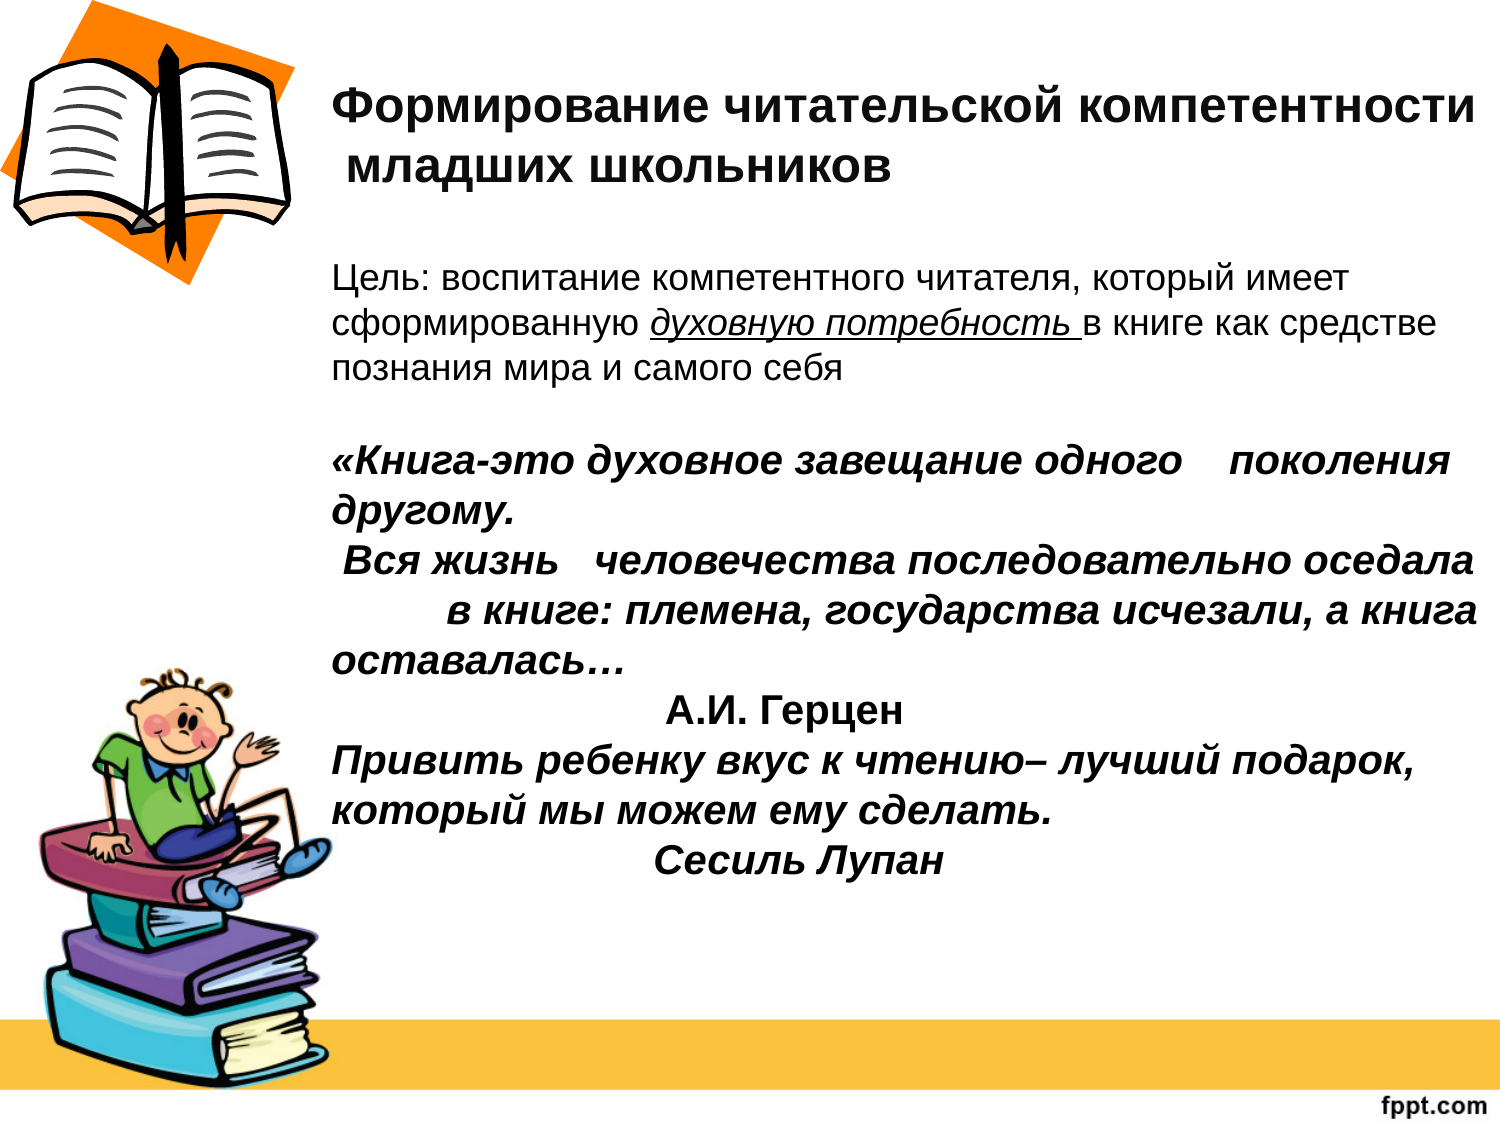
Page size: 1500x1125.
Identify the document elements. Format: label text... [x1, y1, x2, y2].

picture [0, 0, 1500, 1125]
title Формирование читательской компетентности младших школьников Цель: воспитание компетентного читателя, который имеет сформированную духовную потребность в книге как средстве познания мира и самого себя «Книга-это духовное завещание одного поколения другому. Вся жизнь человечества последовательно оседала в книге: племена, государства исчезали, а книга оставалась… А.И. Герцен Привить ребенку вкус к чтению– лучший подарок, который мы можем ему сделать. Сесиль Лупан [316, 0, 1500, 927]
